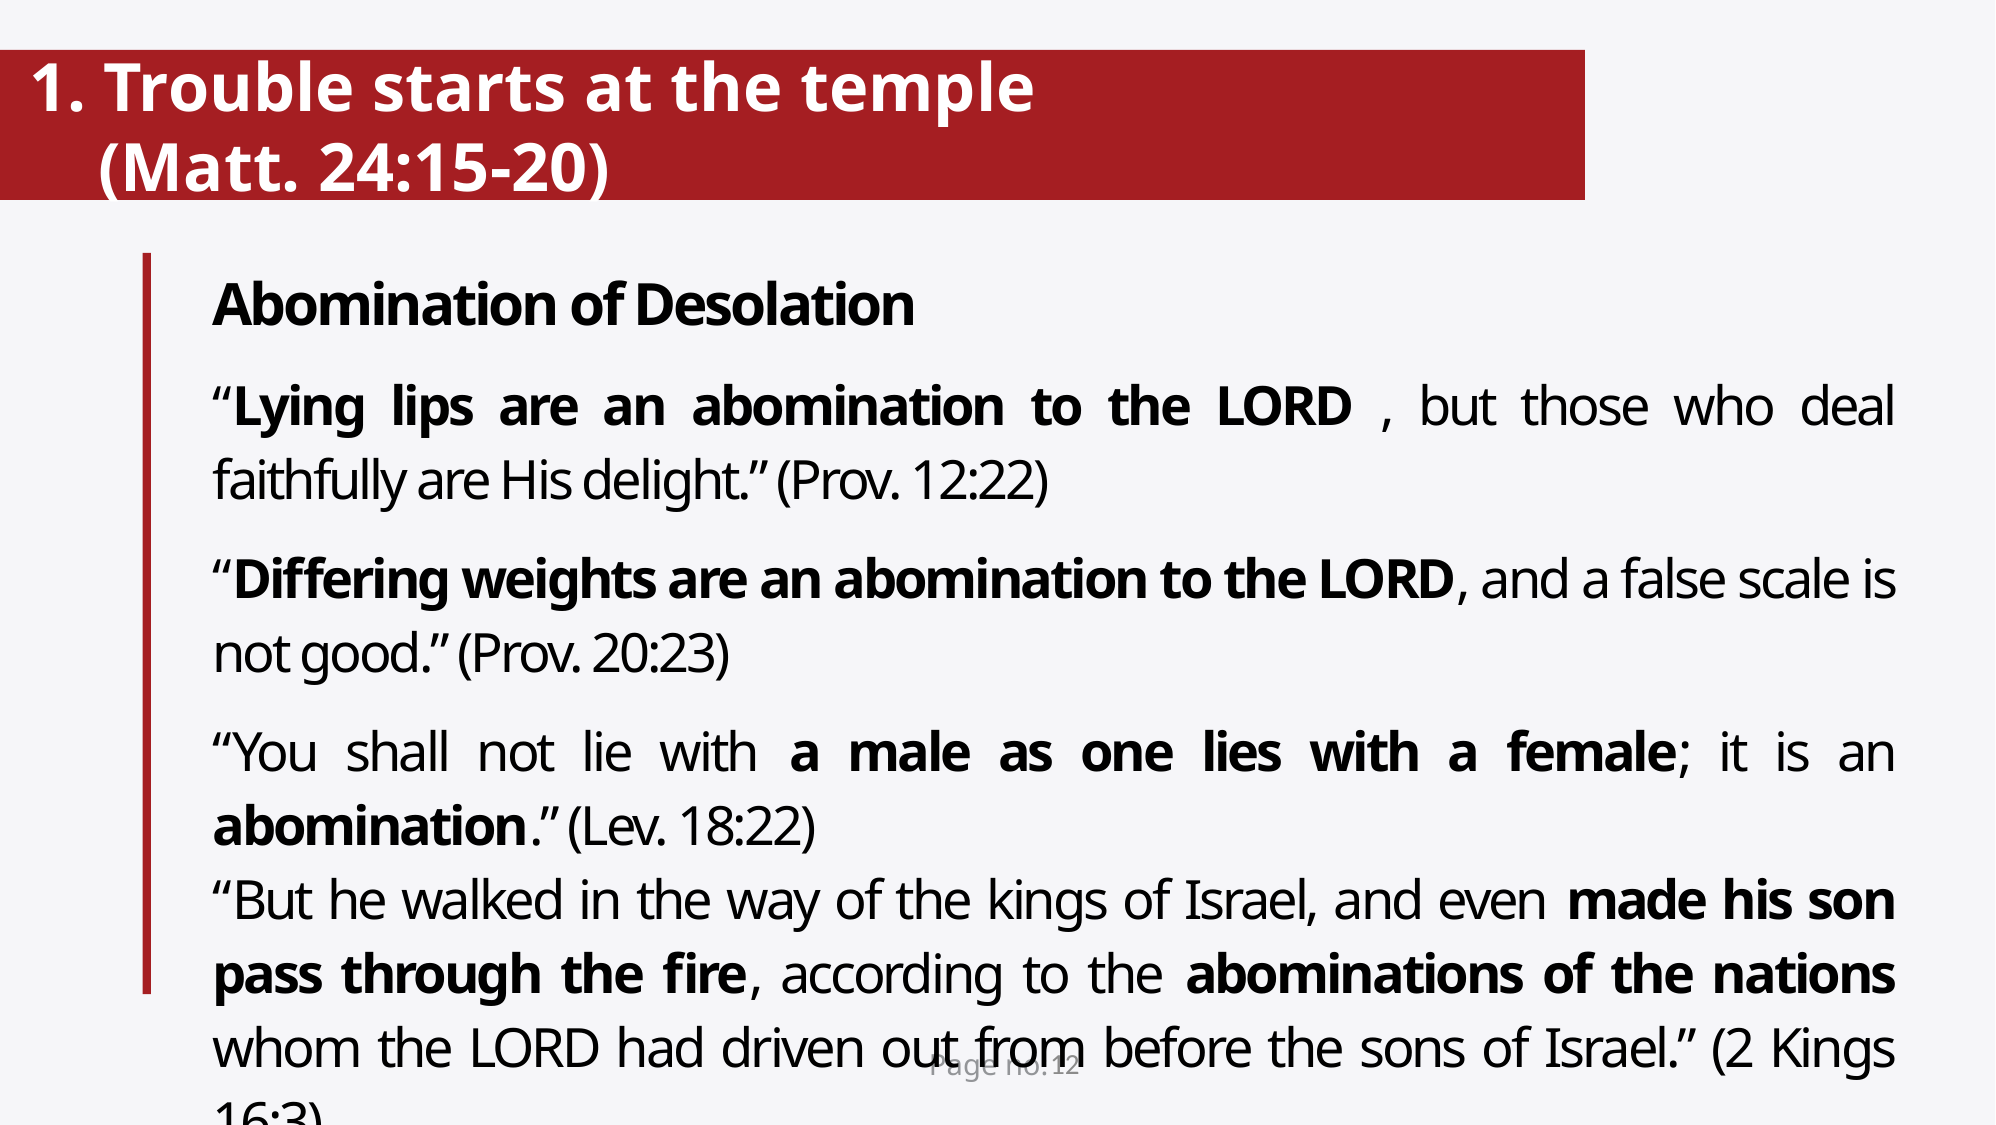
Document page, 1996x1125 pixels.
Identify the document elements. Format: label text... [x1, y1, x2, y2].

subtitle Abomination of Desolation “Lying lips are an abomination to the LORD , but those who deal faithfully are His delight.” (Prov. 12:22) “Differing weights are an abomination to the LORD, and a false scale is not good.” (Prov. 20:23) “You shall not lie with a male as one lies with a female; it is an abomination.” (Lev. 18:22) “But he walked in the way of the kings of Israel, and even made his son pass through the fire, according to the abominations of the nations whom the LORD had driven out from before the sons of Israel.” (2 Kings 16:3) [197, 249, 1910, 1000]
title 1. Trouble starts at the temple (Matt. 24:15-20) [14, 62, 1810, 188]
